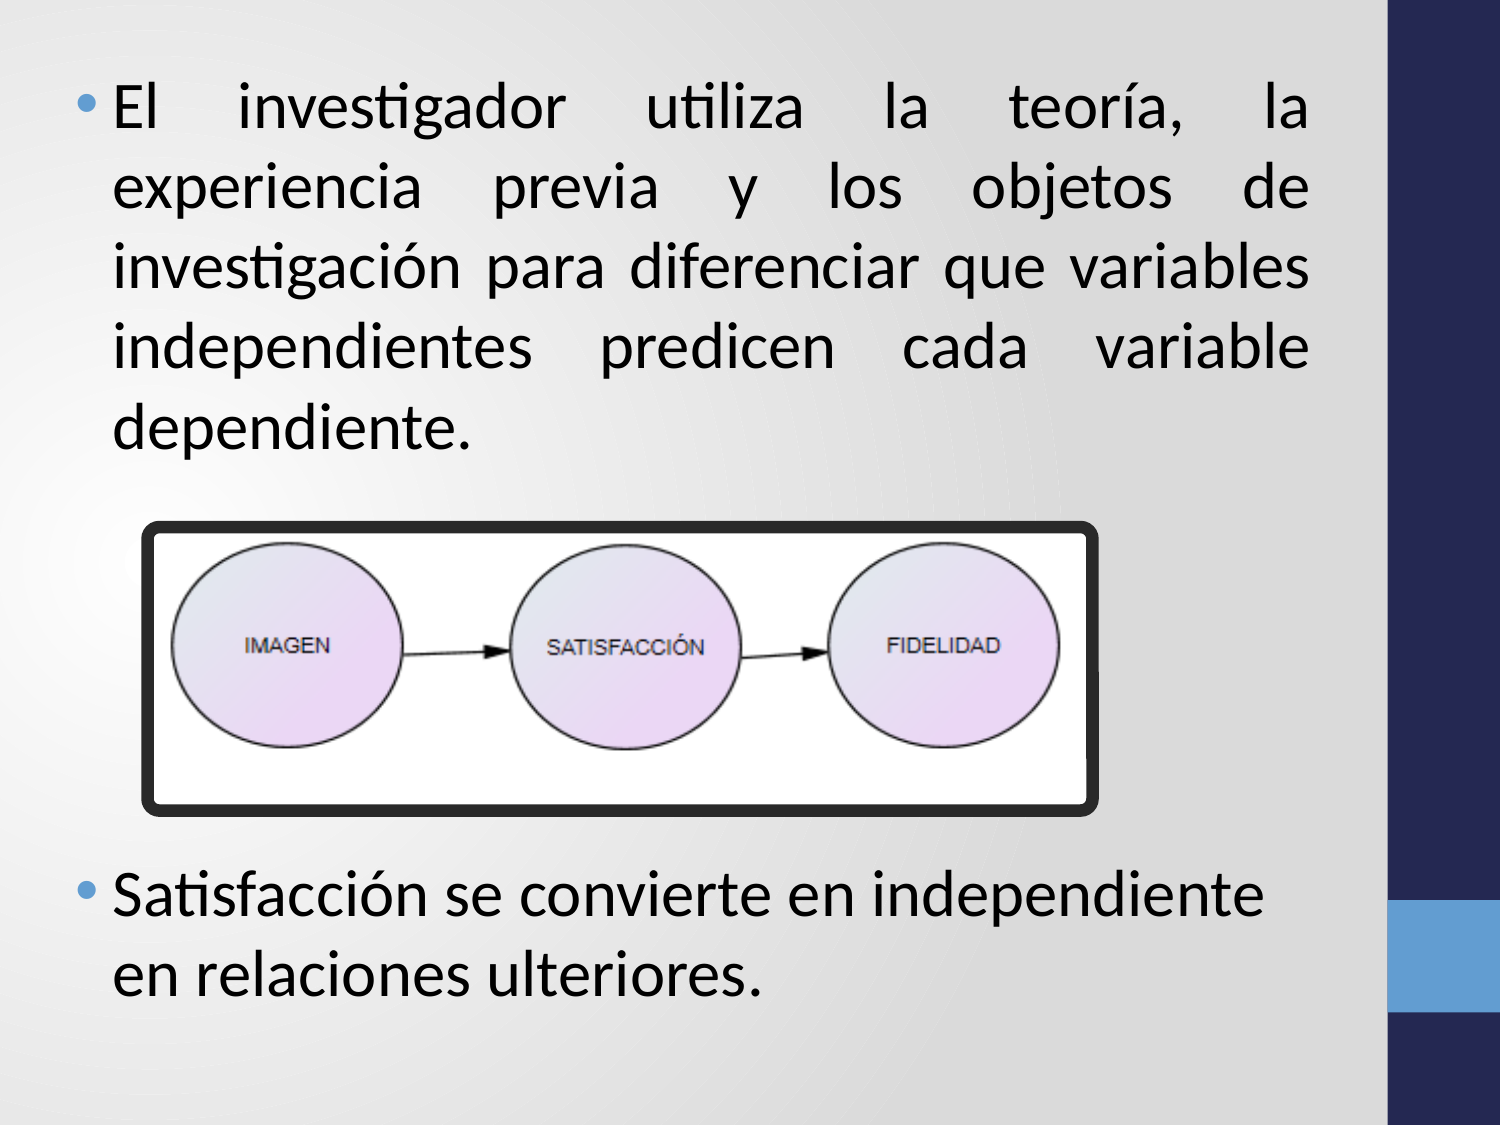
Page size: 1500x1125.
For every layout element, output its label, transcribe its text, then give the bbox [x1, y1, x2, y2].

list El investigador utiliza la teoría, la experiencia previa y los objetos de investigación para diferenciar que variables independientes predicen cada variable dependiente. Satisfacción se convierte en independiente en relaciones ulteriores. [41, 54, 1327, 1106]
picture [146, 526, 1093, 812]
